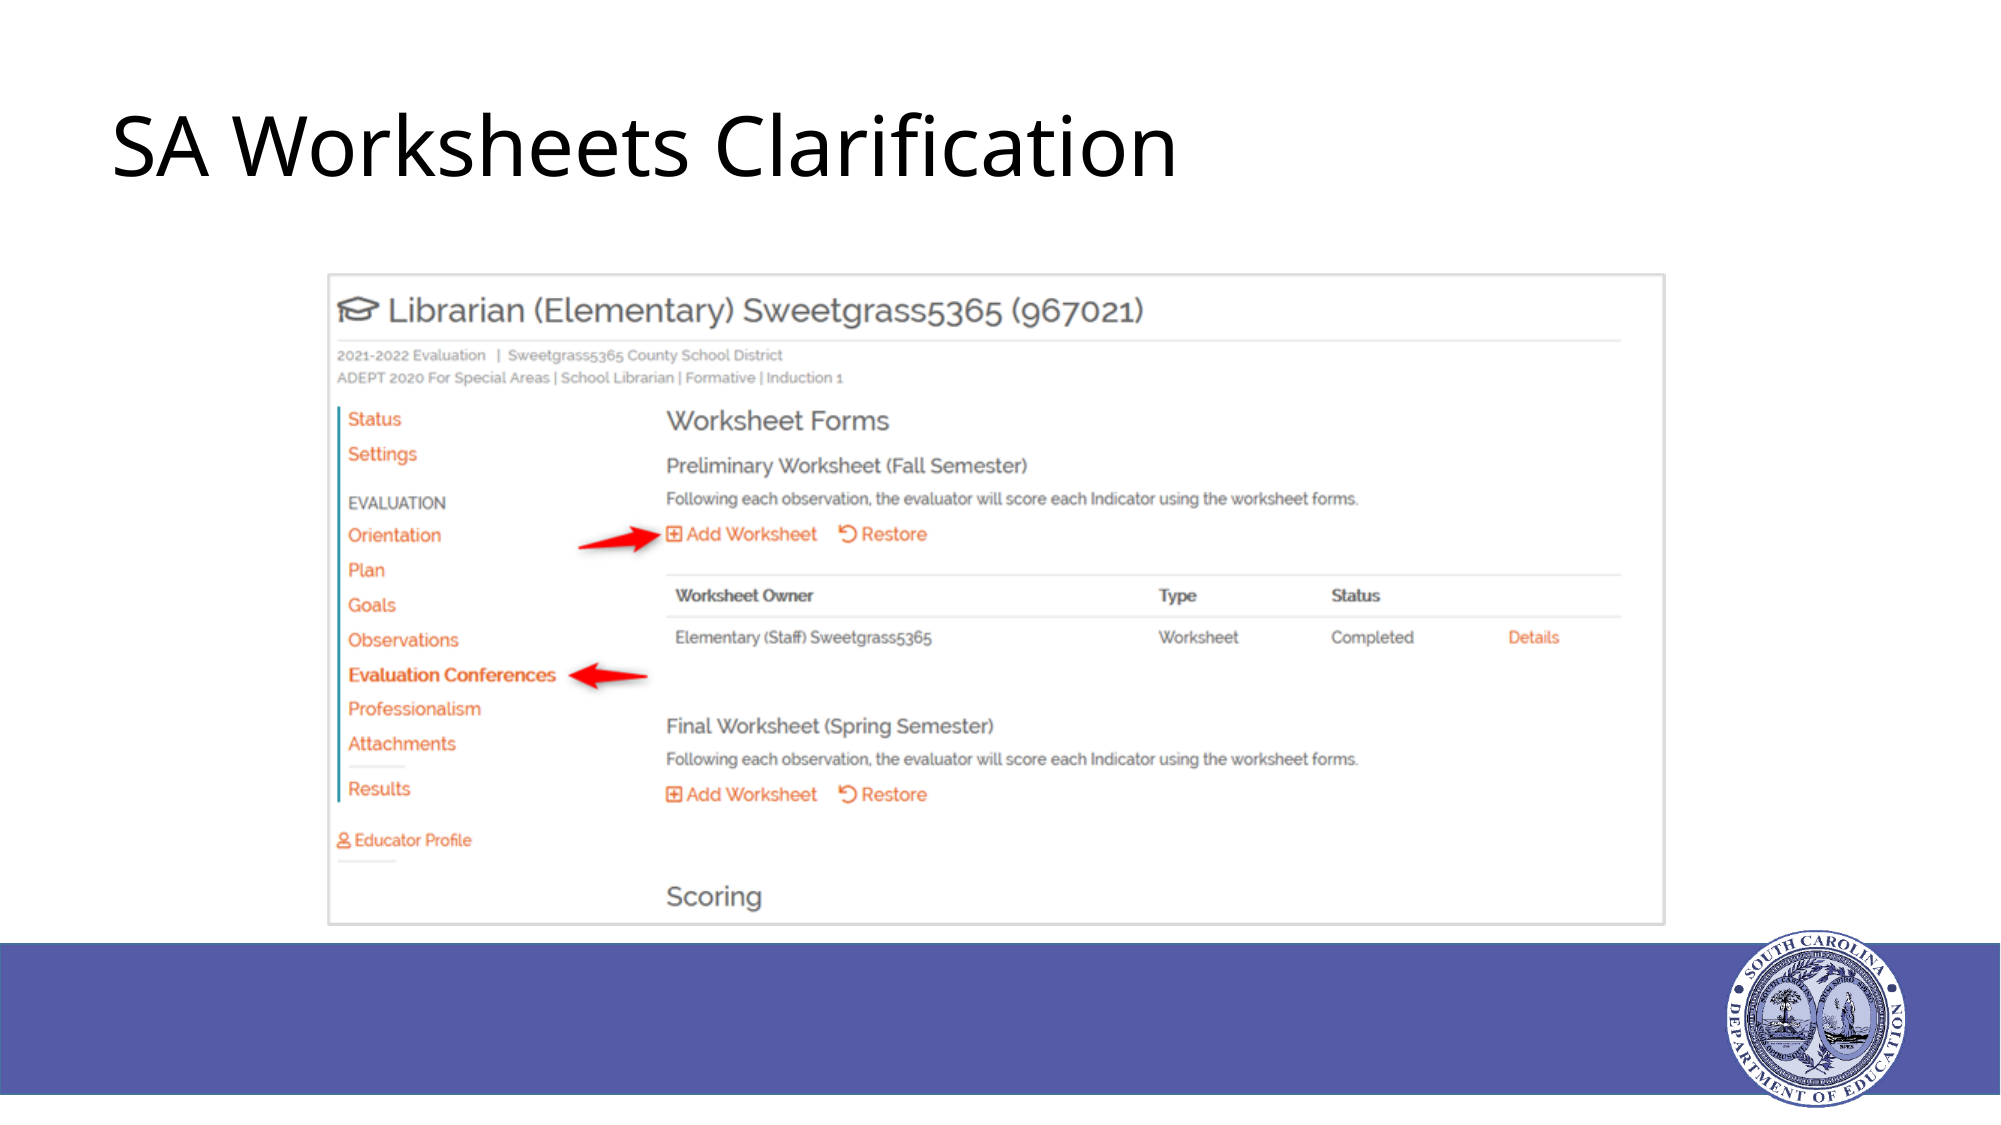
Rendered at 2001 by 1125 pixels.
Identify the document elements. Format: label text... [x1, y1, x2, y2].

title SA Worksheets Clarification [96, 59, 1897, 240]
picture [1723, 928, 1907, 1109]
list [327, 273, 1666, 926]
